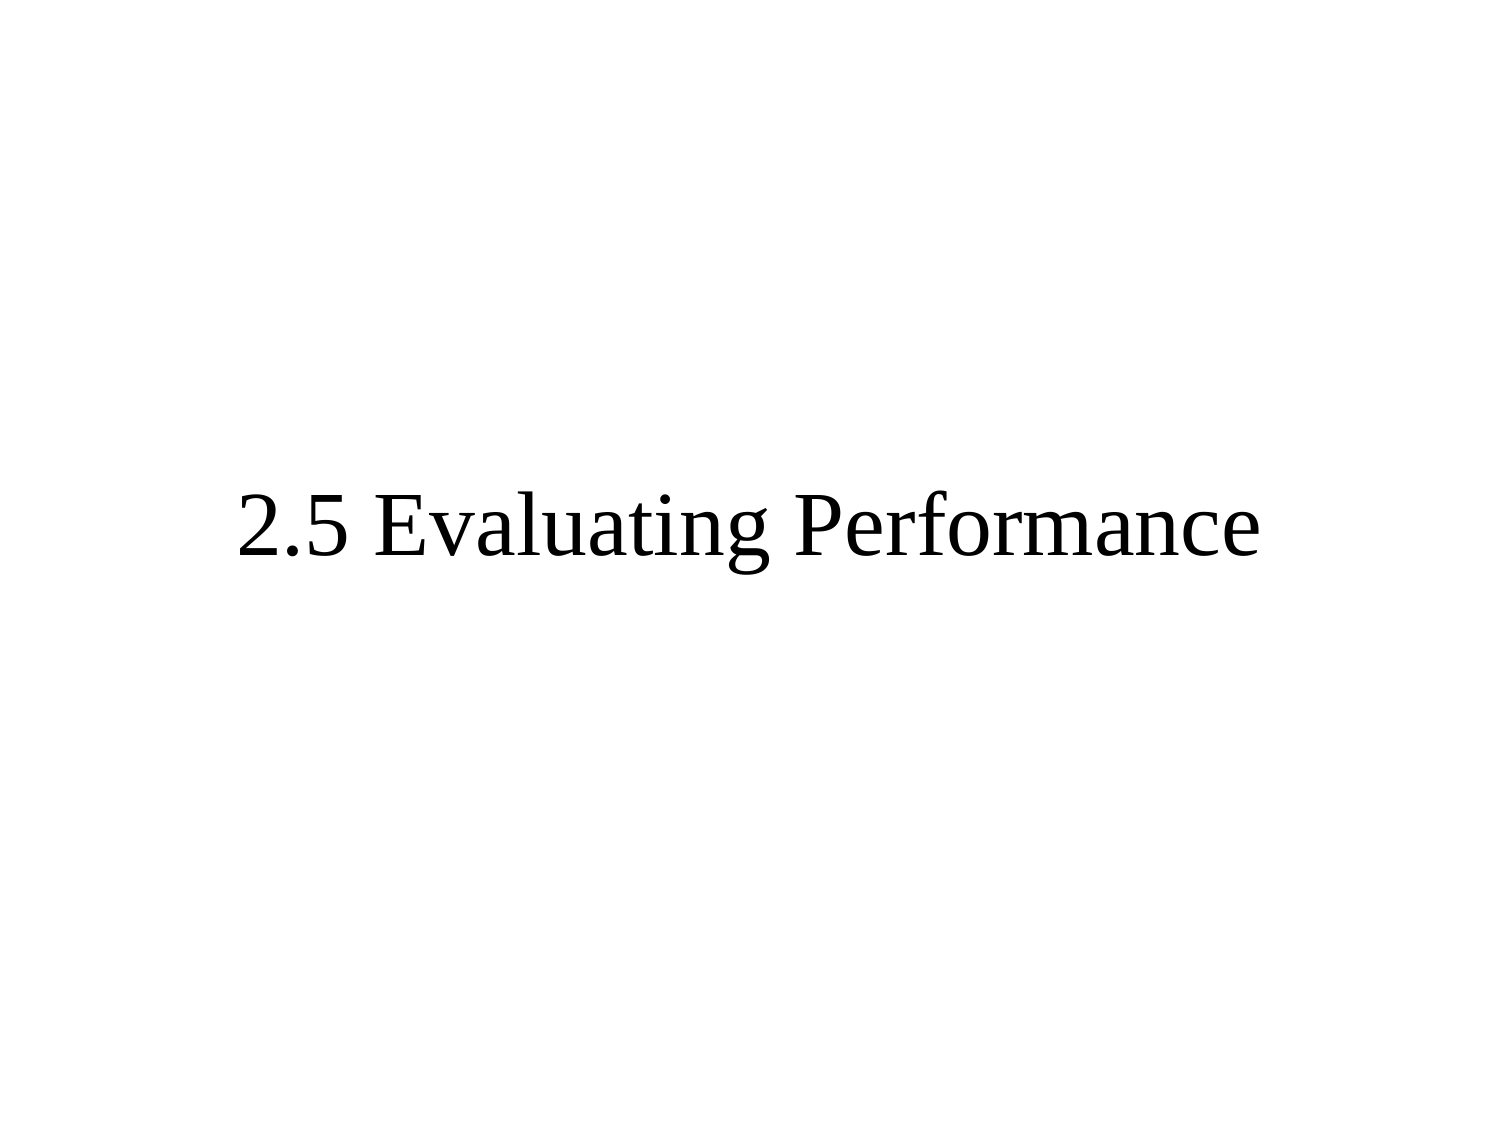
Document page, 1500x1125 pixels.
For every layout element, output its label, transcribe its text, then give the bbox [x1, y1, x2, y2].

title 2.5 Evaluating Performance [112, 425, 1388, 613]
